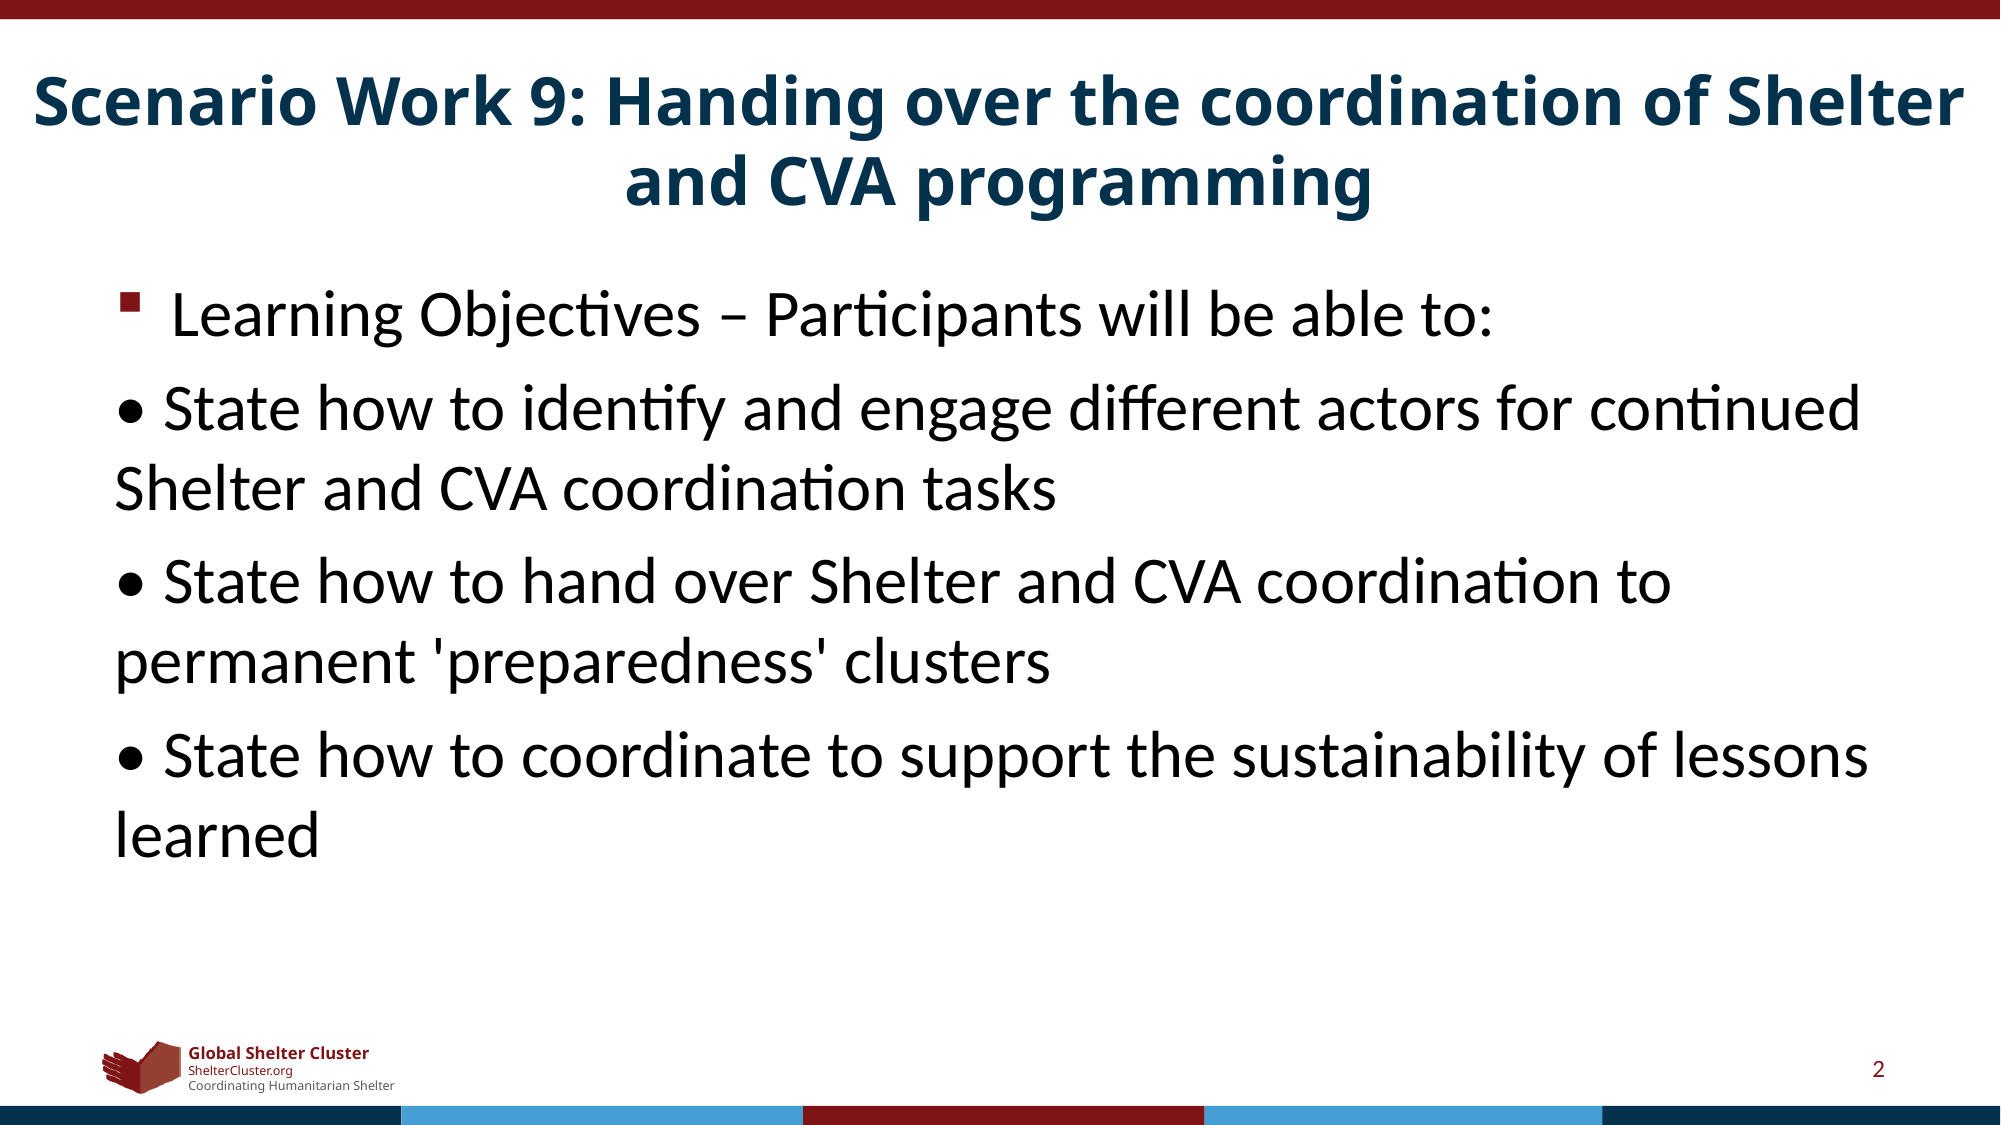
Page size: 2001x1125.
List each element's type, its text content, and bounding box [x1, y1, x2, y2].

title Scenario Work 9: Handing over the coordination of Shelter and CVA programming [0, 45, 2000, 233]
list Learning Objectives – Participants will be able to: • State how to identify and engage different actors for continued Shelter and CVA coordination tasks • State how to hand over Shelter and CVA coordination to permanent 'preparedness' clusters • State how to coordinate to support the sustainability of lessons learned [99, 262, 1900, 1005]
slide_number 2 [1433, 1037, 1900, 1098]
picture [102, 1041, 181, 1094]
